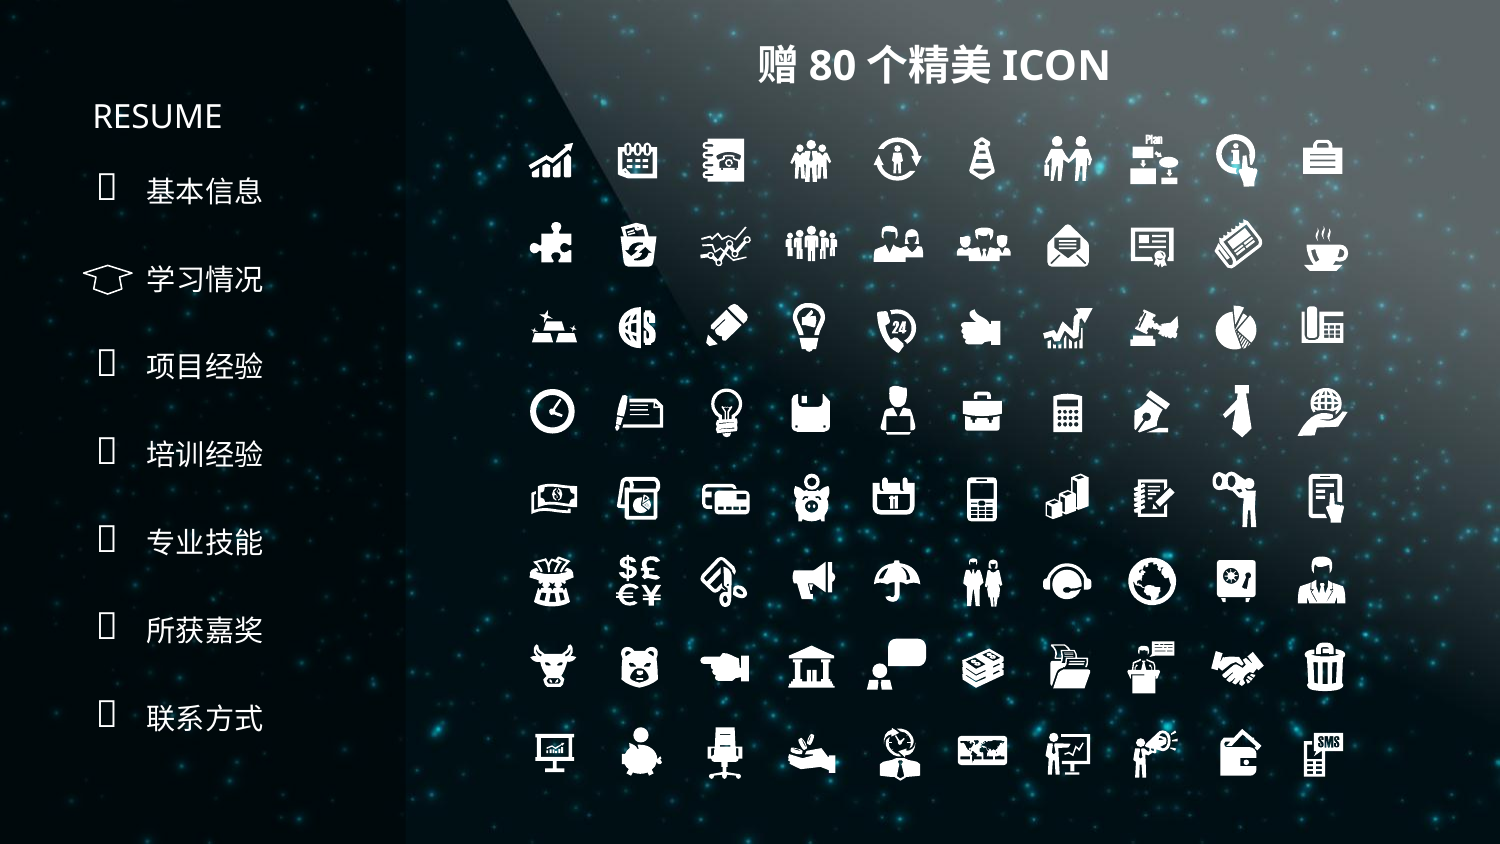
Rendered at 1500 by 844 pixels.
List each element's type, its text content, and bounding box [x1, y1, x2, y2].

text_box [957, 735, 1008, 766]
text_box [1301, 306, 1344, 343]
text_box [879, 727, 921, 781]
text_box [700, 226, 751, 267]
text_box [700, 556, 736, 608]
text_box [615, 395, 628, 431]
text_box [539, 309, 565, 331]
text_box [1133, 479, 1175, 517]
text_box [707, 727, 743, 779]
text_box [621, 646, 658, 688]
text_box [866, 663, 893, 690]
text_box [1134, 390, 1171, 433]
picture [407, 0, 1500, 844]
text_box [1297, 579, 1346, 604]
text_box [1063, 335, 1067, 349]
text_box [616, 476, 661, 520]
text_box [873, 229, 924, 262]
text_box [1153, 250, 1167, 268]
text_box [618, 554, 637, 582]
text_box [962, 648, 1004, 688]
text_box [529, 556, 574, 607]
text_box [76, 682, 281, 744]
text_box [530, 388, 575, 434]
text_box [792, 561, 826, 600]
text_box [962, 400, 1002, 431]
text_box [76, 243, 298, 305]
text_box [1044, 148, 1092, 181]
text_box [76, 331, 281, 393]
text_box [702, 138, 745, 182]
text_box [643, 310, 656, 345]
text_box [542, 163, 551, 178]
text_box [702, 483, 737, 509]
text_box [878, 137, 922, 167]
text_box [804, 225, 838, 262]
text_box [528, 142, 574, 170]
text_box [1327, 228, 1331, 242]
text_box [1211, 651, 1264, 686]
text_box [960, 309, 1001, 345]
text_box [1321, 225, 1325, 240]
text_box [791, 394, 830, 432]
text_box [1068, 338, 1072, 349]
text_box [794, 473, 830, 522]
text_box [973, 391, 991, 399]
text_box [700, 653, 749, 682]
text_box [1128, 557, 1177, 606]
text_box [1050, 644, 1091, 689]
text_box [1216, 560, 1256, 603]
text_box [1045, 473, 1089, 520]
text_box [1052, 136, 1063, 147]
text_box [617, 142, 658, 179]
text_box [555, 333, 578, 343]
text_box [706, 334, 718, 347]
text_box [873, 560, 921, 602]
text_box [1216, 134, 1256, 174]
text_box [1308, 473, 1343, 519]
text_box [616, 583, 639, 606]
text_box [790, 139, 832, 182]
text_box [563, 153, 572, 178]
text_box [76, 595, 281, 656]
text_box [1075, 136, 1086, 147]
text_box [799, 337, 819, 352]
text_box [877, 311, 904, 353]
text_box [888, 638, 927, 667]
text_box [76, 155, 281, 217]
text_box [1133, 730, 1177, 778]
text_box [618, 307, 641, 349]
text_box [963, 569, 984, 607]
text_box [788, 645, 835, 688]
text_box RESUME [77, 88, 281, 143]
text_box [76, 419, 281, 480]
text_box [1130, 309, 1179, 346]
text_box [873, 154, 916, 181]
text_box [1043, 563, 1092, 590]
text_box [1079, 327, 1083, 349]
text_box [633, 727, 649, 743]
text_box [569, 325, 577, 332]
text_box [1297, 411, 1348, 436]
text_box [792, 303, 826, 336]
text_box [1130, 146, 1179, 185]
text_box [714, 490, 750, 515]
text_box [1310, 387, 1342, 415]
text_box [531, 167, 540, 178]
text_box [1053, 393, 1083, 433]
text_box [967, 477, 997, 522]
text_box [1222, 385, 1252, 438]
text_box [1061, 734, 1091, 775]
text_box [988, 559, 998, 569]
text_box [1127, 658, 1161, 694]
text_box [1049, 732, 1059, 742]
text_box [788, 733, 836, 773]
text_box [621, 742, 662, 776]
text_box [530, 327, 554, 343]
text_box [1238, 155, 1258, 187]
text_box [1303, 732, 1344, 777]
text_box 赠80个精美ICON [711, 31, 1158, 96]
text_box [1303, 139, 1343, 174]
text_box [1047, 224, 1089, 267]
text_box [1220, 728, 1262, 776]
text_box [620, 222, 657, 267]
text_box [956, 235, 1011, 262]
text_box [535, 733, 575, 773]
text_box [1311, 556, 1333, 574]
text_box [710, 303, 748, 341]
text_box [641, 584, 662, 606]
text_box [1130, 227, 1174, 262]
text_box [622, 398, 664, 428]
text_box [1149, 641, 1175, 657]
text_box [975, 227, 994, 240]
text_box [733, 585, 748, 599]
text_box [531, 483, 578, 515]
text_box [969, 558, 978, 566]
text_box [1315, 227, 1319, 242]
text_box [891, 145, 904, 174]
text_box [785, 229, 804, 259]
text_box [969, 137, 995, 180]
text_box [880, 385, 916, 431]
text_box [1304, 642, 1346, 692]
text_box [1326, 492, 1344, 523]
text_box [530, 644, 577, 687]
text_box [827, 562, 836, 593]
text_box [881, 225, 898, 240]
text_box [1043, 308, 1093, 342]
text_box [1052, 569, 1082, 600]
text_box [1214, 219, 1263, 269]
text_box [1303, 244, 1349, 271]
text_box [889, 309, 917, 344]
text_box [711, 388, 743, 438]
text_box [872, 477, 915, 515]
text_box [1215, 305, 1257, 350]
text_box [529, 222, 572, 263]
text_box [0, 0, 407, 844]
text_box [76, 507, 281, 568]
text_box [1212, 471, 1257, 528]
text_box [552, 160, 561, 178]
text_box [640, 556, 661, 580]
text_box [984, 570, 1003, 607]
text_box [1145, 134, 1163, 145]
text_box [1138, 645, 1150, 655]
text_box [1045, 743, 1071, 775]
